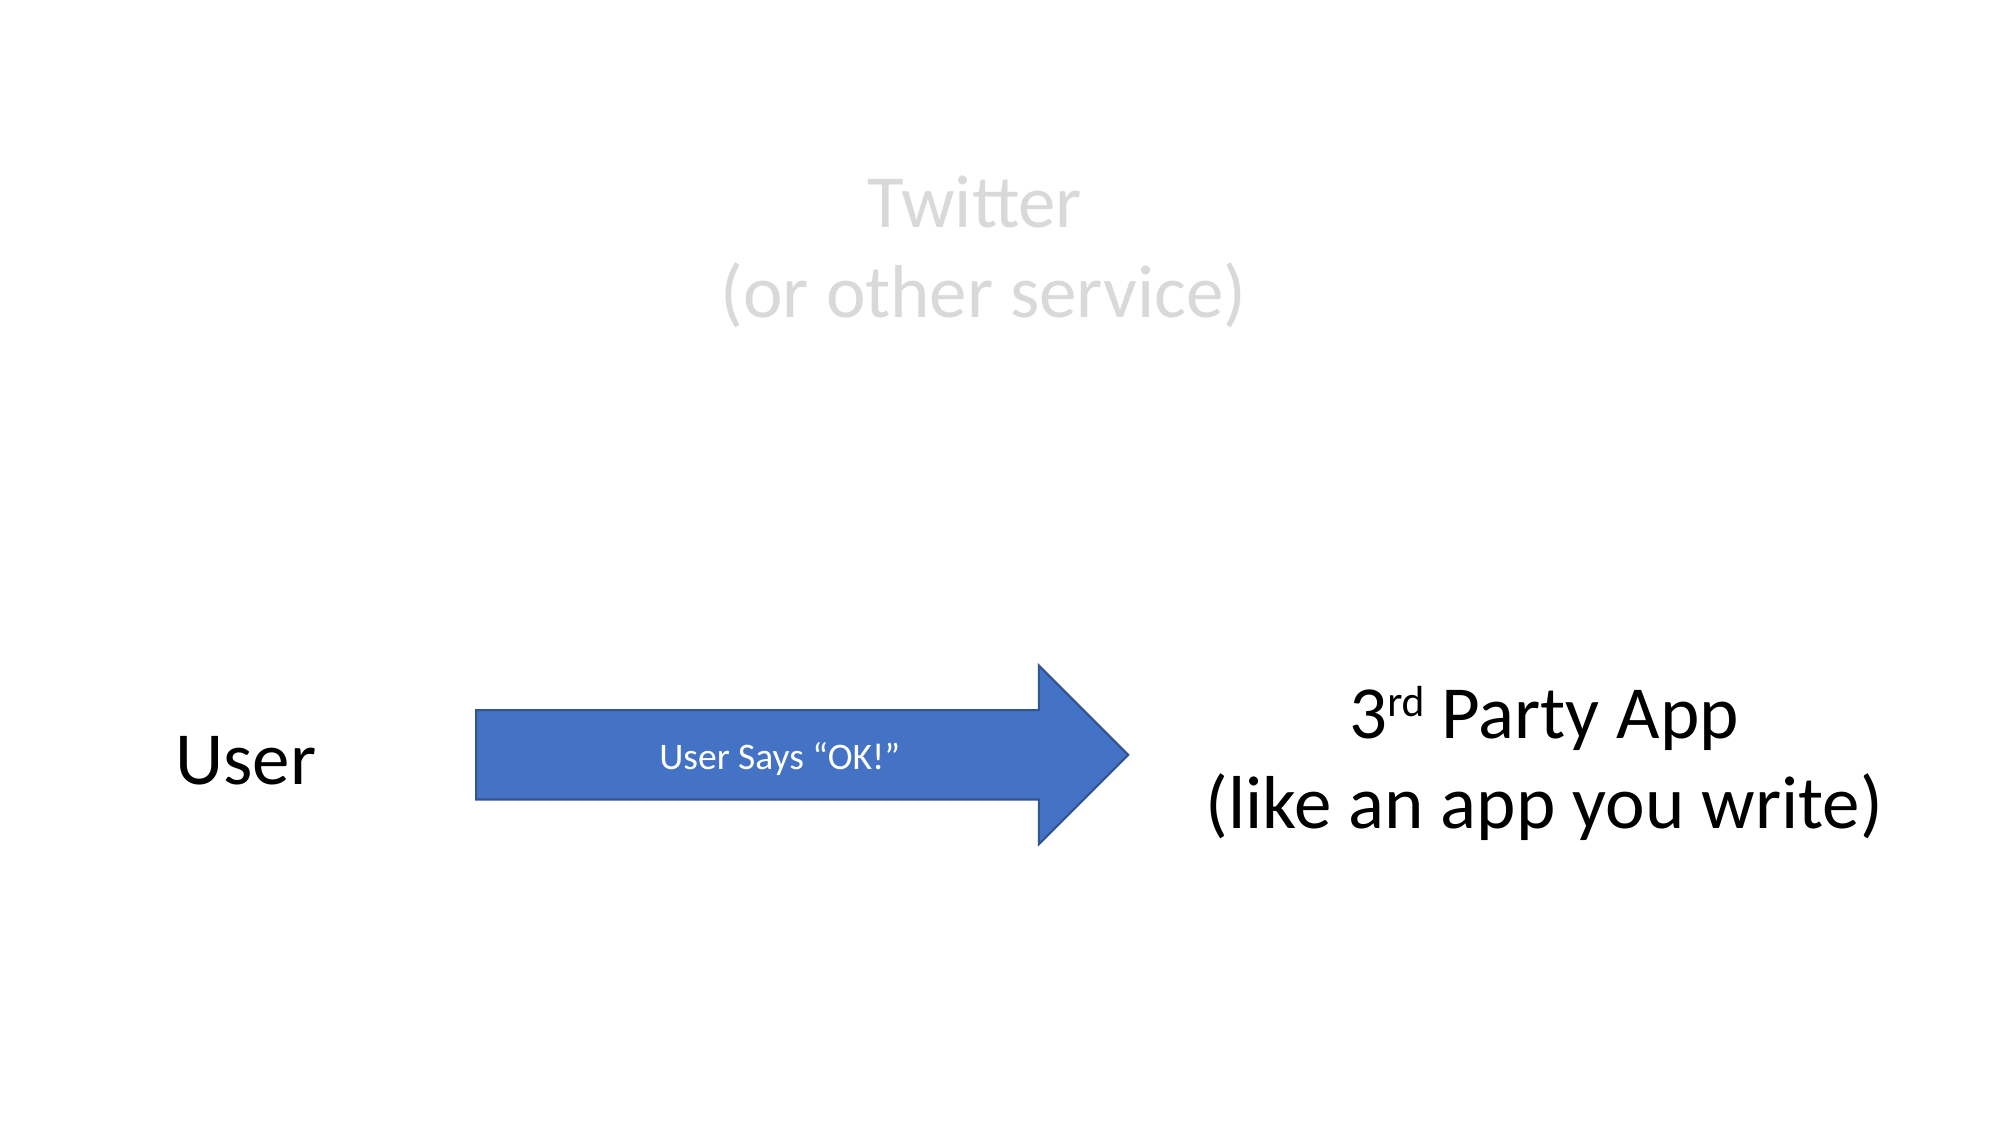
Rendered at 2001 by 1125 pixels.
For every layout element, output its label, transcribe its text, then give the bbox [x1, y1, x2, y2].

text_box User Says “OK!” [475, 663, 1130, 847]
text_box Twitter (or other service) [705, 145, 1262, 341]
text_box User [160, 701, 332, 807]
text_box 3rd Party App (like an app you write) [1190, 656, 1899, 852]
